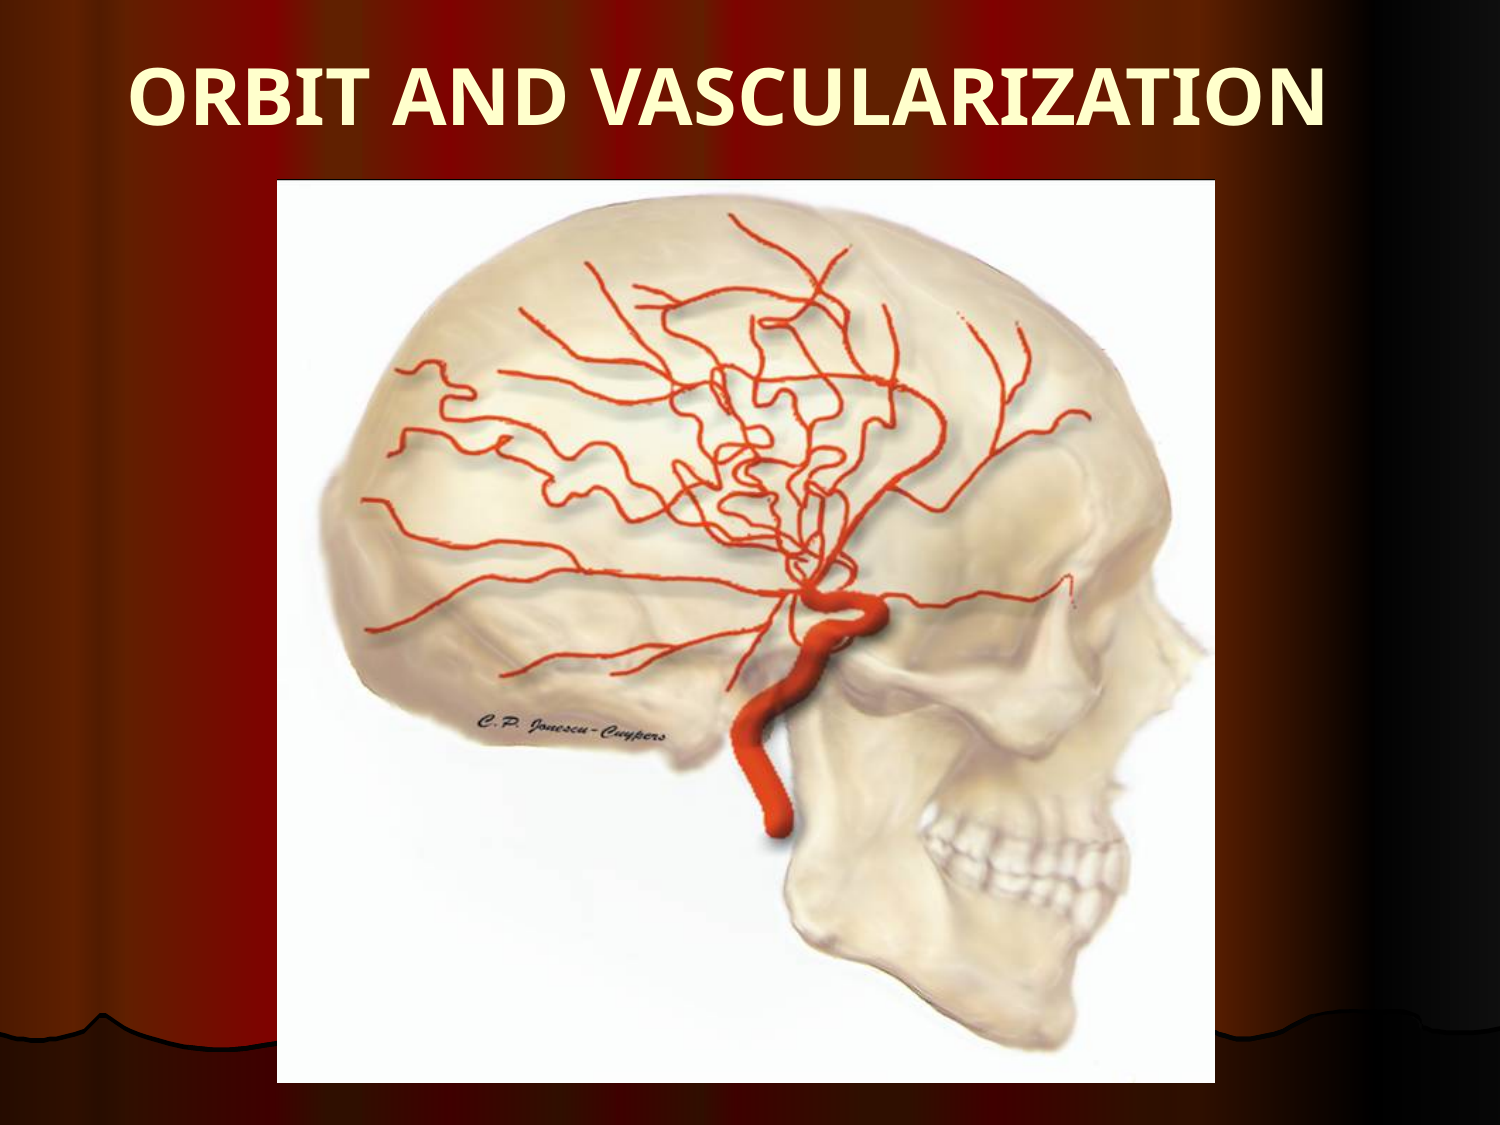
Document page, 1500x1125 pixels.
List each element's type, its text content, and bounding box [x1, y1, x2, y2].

title ORBIT AND VASCULARIZATION [52, 0, 1404, 188]
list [277, 179, 1215, 1083]
